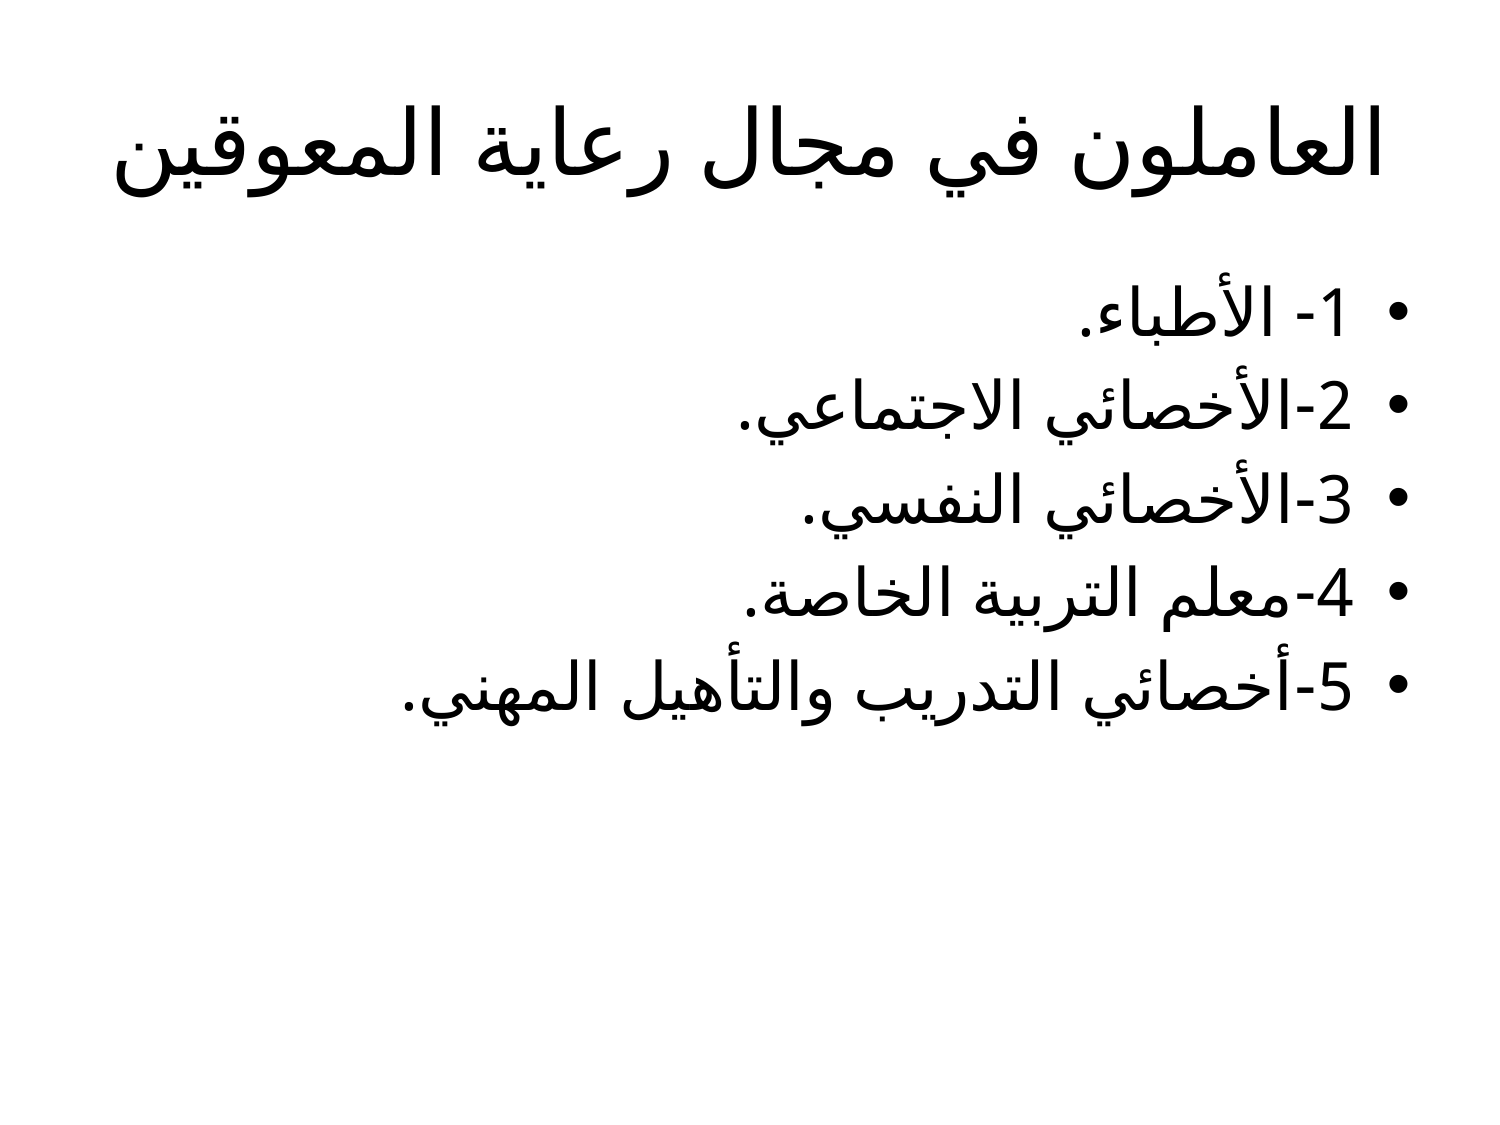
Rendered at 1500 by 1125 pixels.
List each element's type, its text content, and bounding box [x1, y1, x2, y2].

list 1- الأطباء. 2-الأخصائي الاجتماعي. 3-الأخصائي النفسي. 4-معلم التربية الخاصة. 5-أخصائي التدريب والتأهيل المهني. [75, 262, 1425, 1005]
title العاملون في مجال رعاية المعوقين [75, 45, 1425, 233]
